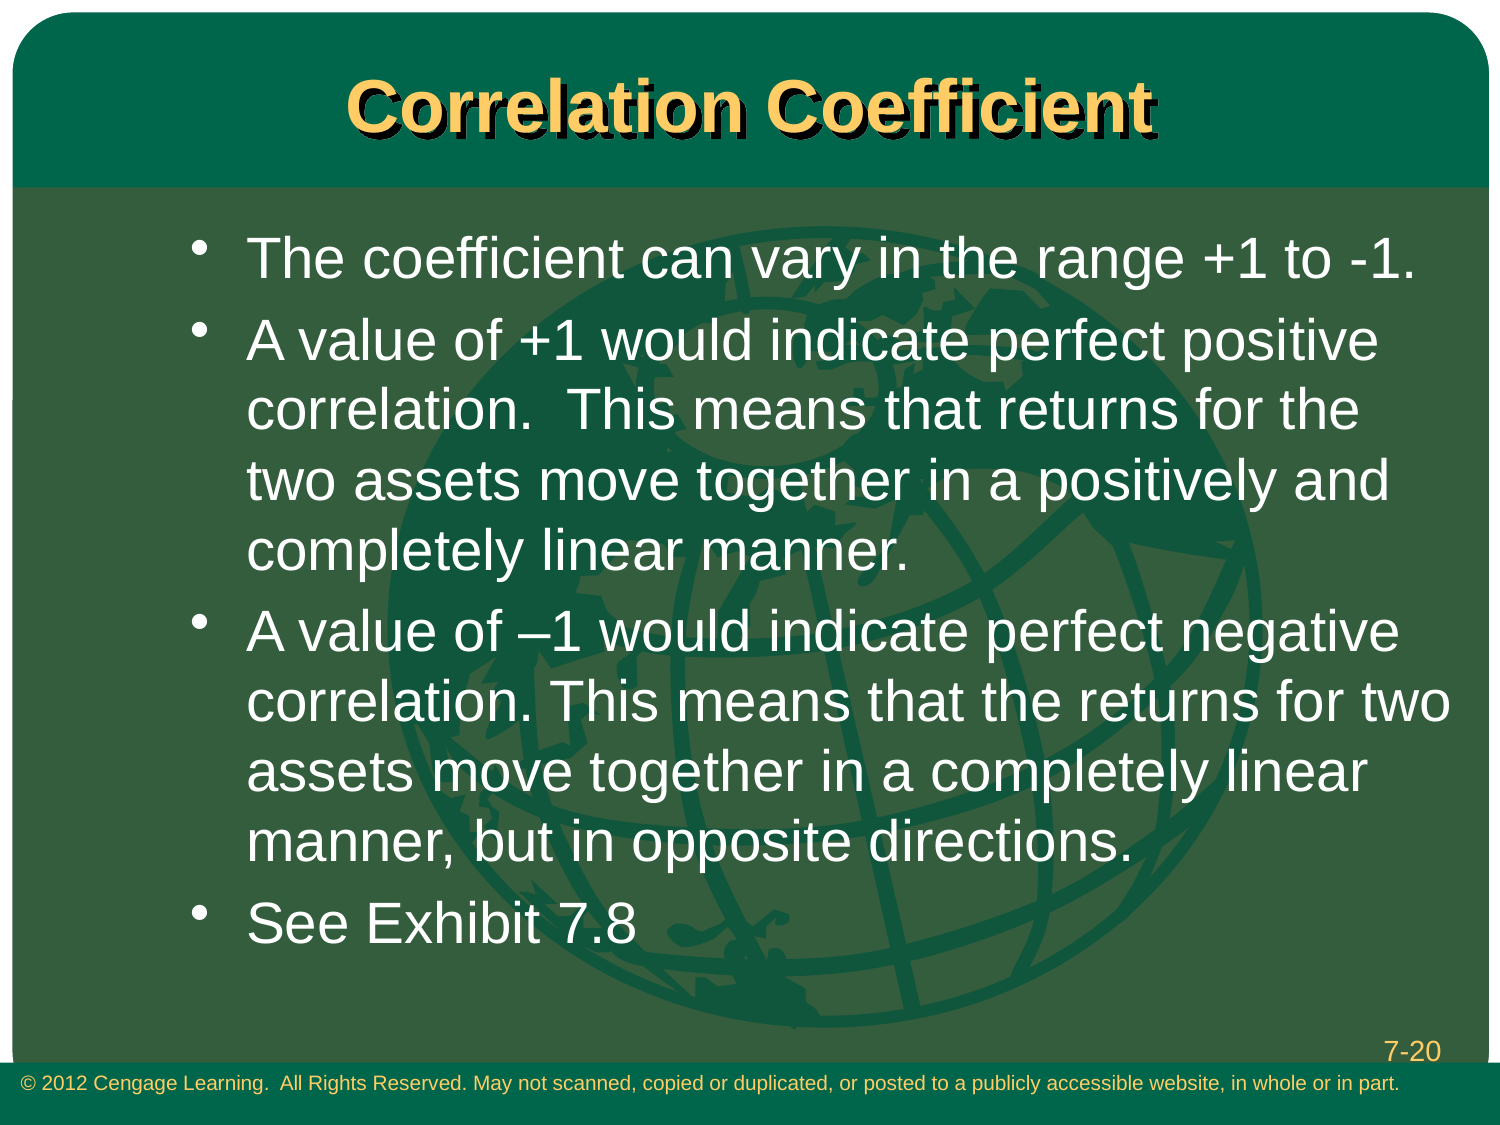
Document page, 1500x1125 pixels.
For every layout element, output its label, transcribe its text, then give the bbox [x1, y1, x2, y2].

slide_number 7-20 [1325, 1025, 1500, 1062]
title Correlation Coefficient [75, 24, 1425, 180]
footer © 2012 Cengage Learning. All Rights Reserved. May not scanned, copied or duplicated, or posted to a publicly accessible website, in whole or in part. [0, 1062, 1500, 1125]
list The coefficient can vary in the range +1 to -1. A value of +1 would indicate perfect positive correlation. This means that returns for the two assets move together in a positively and completely linear manner. A value of –1 would indicate perfect negative correlation. This means that the returns for two assets move together in a completely linear manner, but in opposite directions. See Exhibit 7.8 [174, 212, 1475, 1013]
